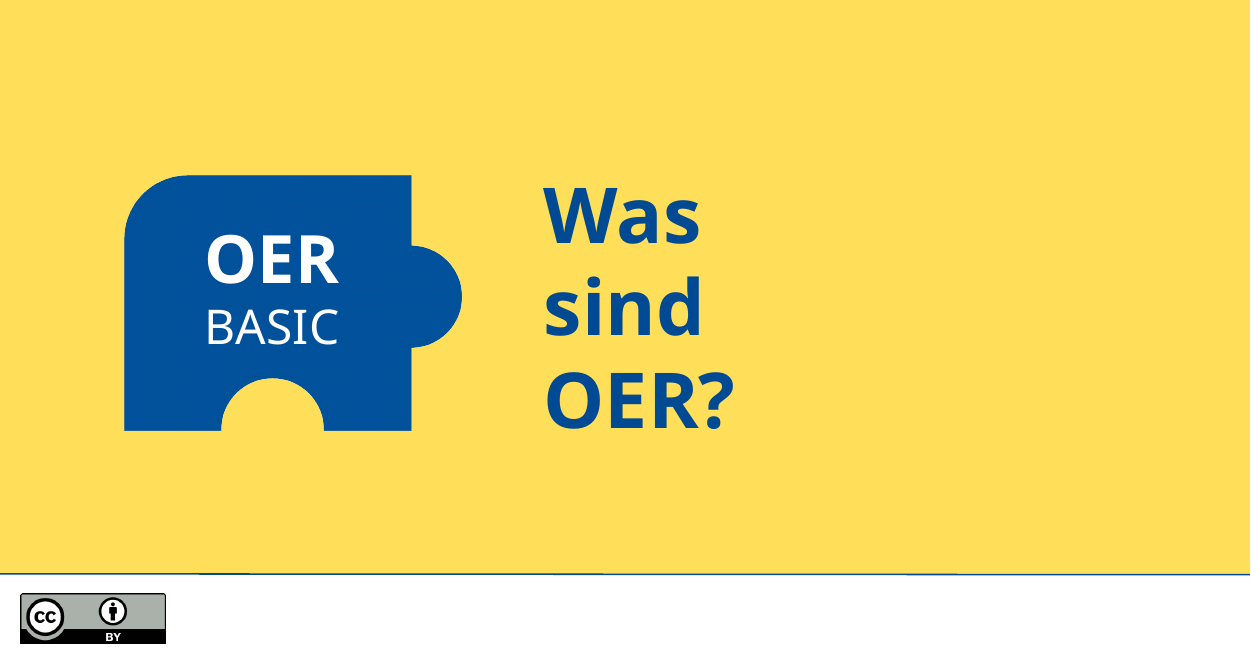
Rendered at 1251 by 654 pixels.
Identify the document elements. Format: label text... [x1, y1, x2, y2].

text_box Was sind OER? [531, 154, 831, 456]
picture [124, 174, 462, 432]
text_box [0, 582, 1250, 654]
picture [20, 592, 166, 645]
text_box OER BASIC [466, 202, 706, 370]
